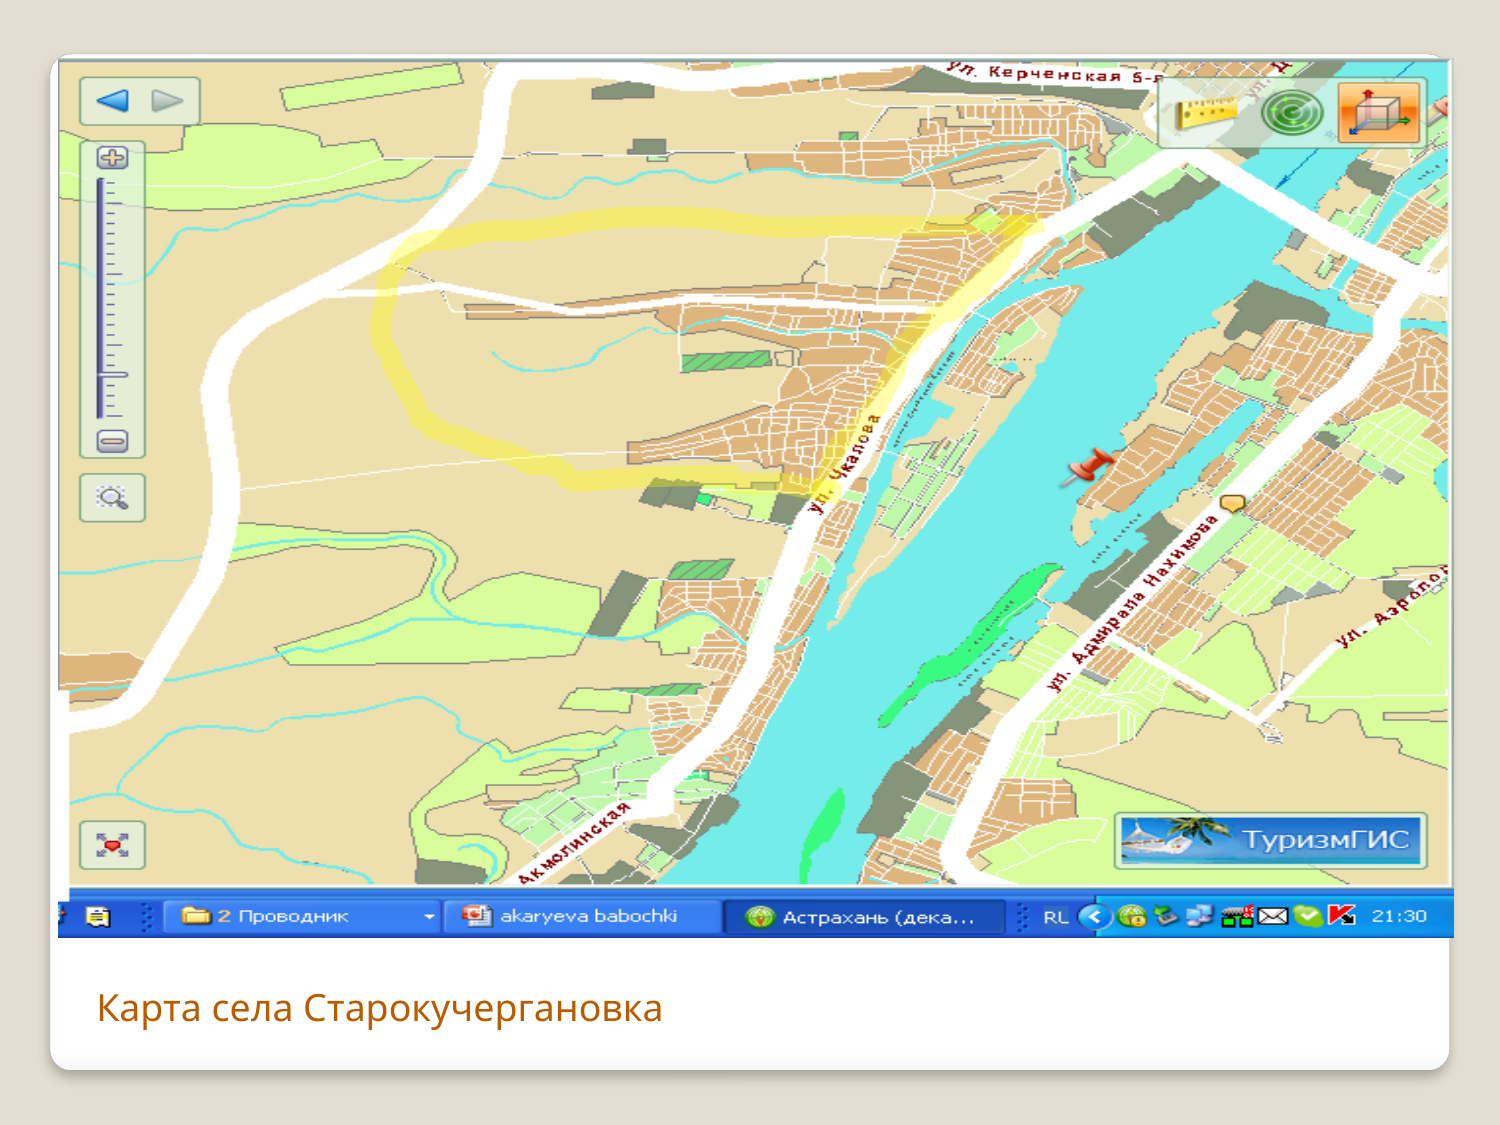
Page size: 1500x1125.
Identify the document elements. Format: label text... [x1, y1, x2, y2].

list Карта села Старокучергановка [76, 984, 1420, 1067]
picture [58, 58, 1454, 938]
